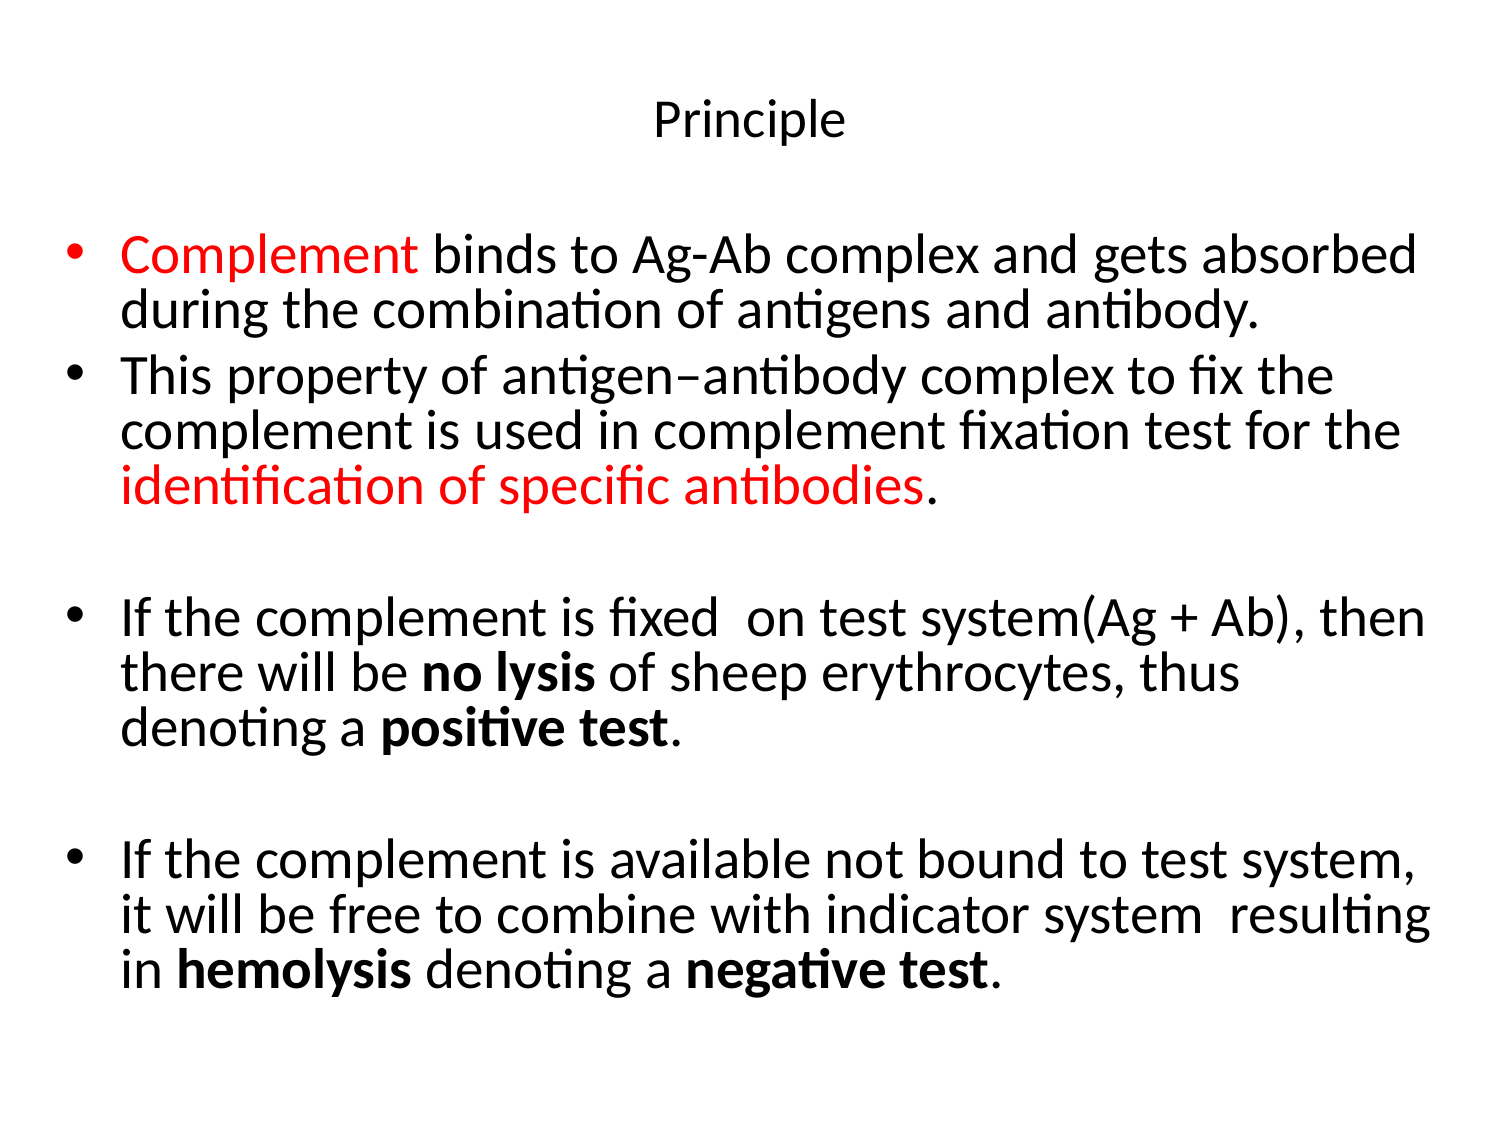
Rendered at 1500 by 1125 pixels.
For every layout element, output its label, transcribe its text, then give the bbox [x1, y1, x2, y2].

title Principle [75, 75, 863, 156]
list Complement binds to Ag-Ab complex and gets absorbed during the combination of antigens and antibody. This property of antigen–antibody complex to fix the complement is used in complement fixation test for the identification of specific antibodies. If the complement is fixed on test system(Ag + Ab), then there will be no lysis of sheep erythrocytes, thus denoting a positive test. If the complement is available not bound to test system, it will be free to combine with indicator system resulting in hemolysis denoting a negative test. [50, 222, 1450, 1063]
